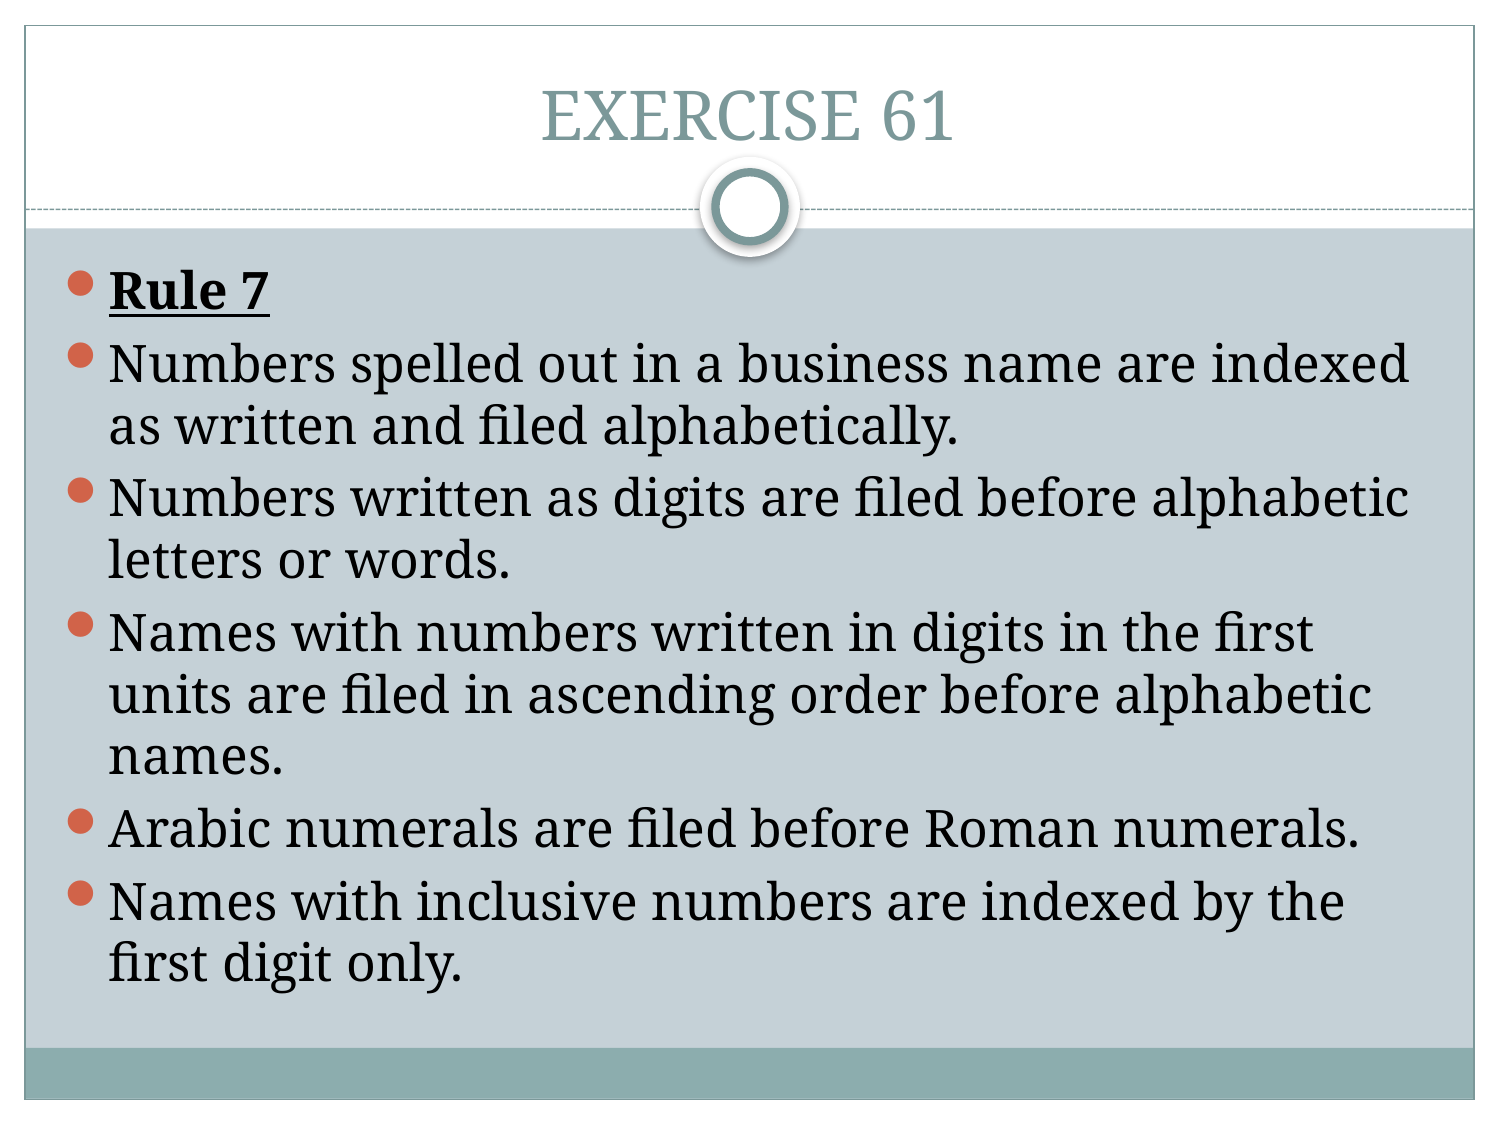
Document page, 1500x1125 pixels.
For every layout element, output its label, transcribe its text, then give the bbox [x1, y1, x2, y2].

title EXERCISE 61 [49, 37, 1450, 162]
list Rule 7 Numbers spelled out in a business name are indexed as written and filed alphabetically. Numbers written as digits are filed before alphabetic letters or words. Names with numbers written in digits in the first units are filed in ascending order before alphabetic names. Arabic numerals are filed before Roman numerals. Names with inclusive numbers are indexed by the first digit only. [49, 250, 1445, 1001]
